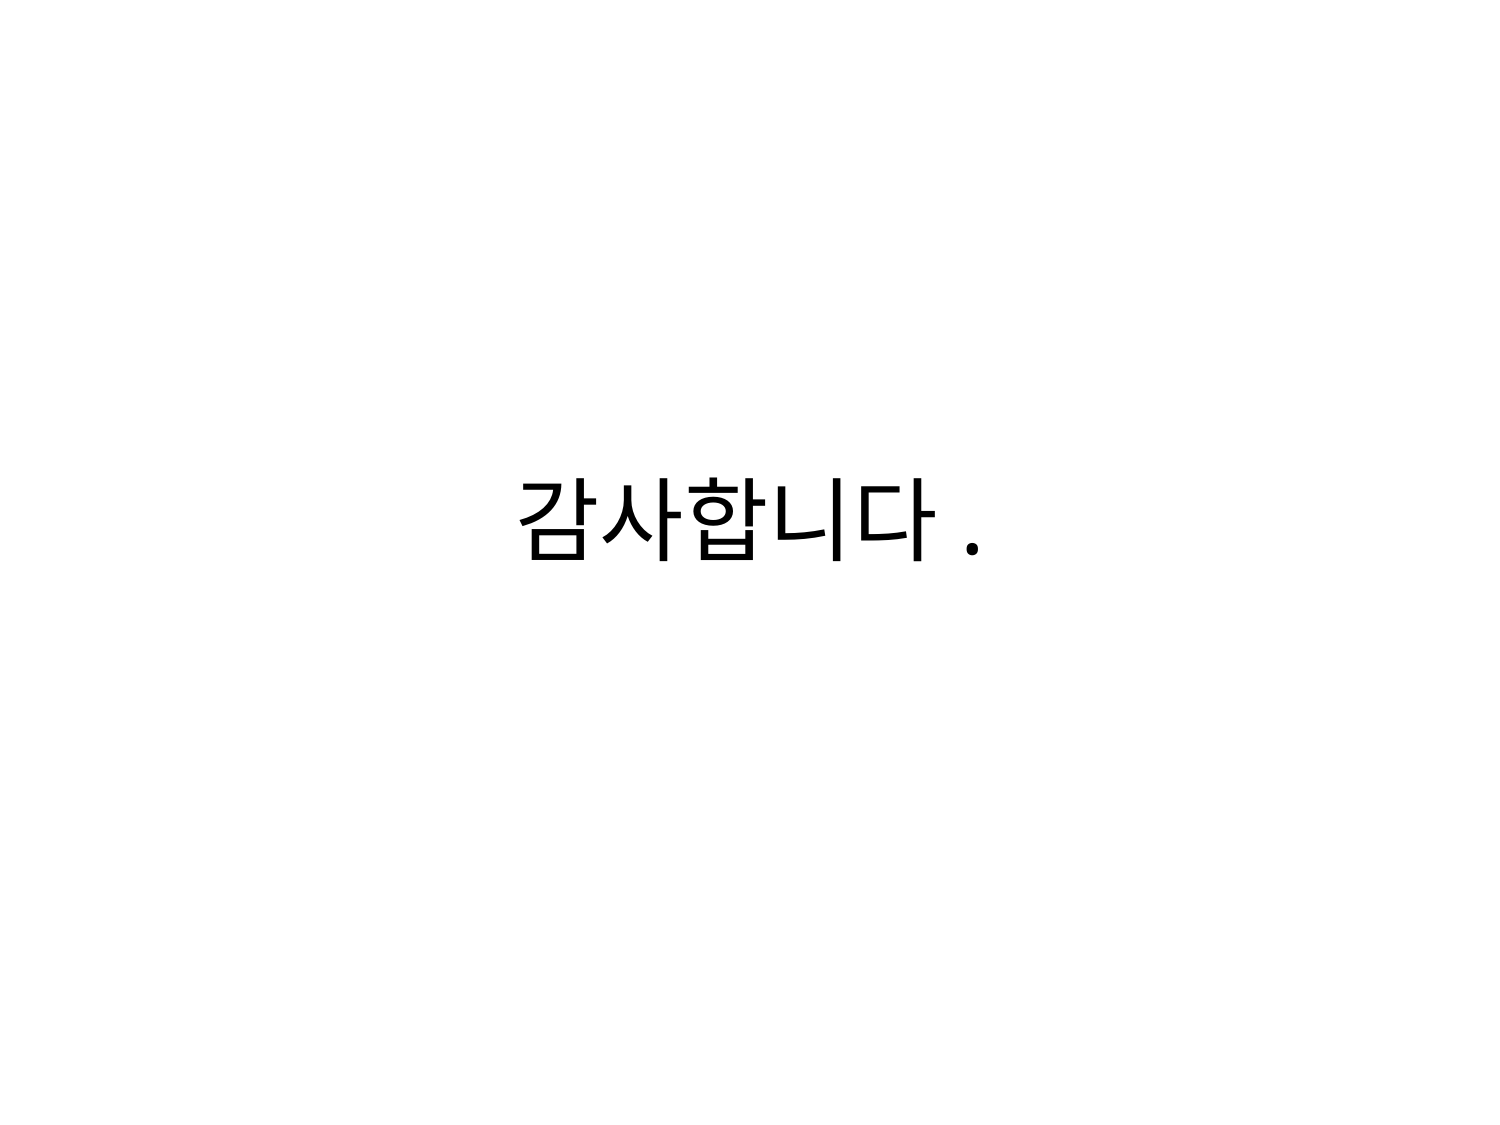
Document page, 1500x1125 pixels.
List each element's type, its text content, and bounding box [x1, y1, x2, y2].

title 감사합니다. [112, 397, 1388, 639]
